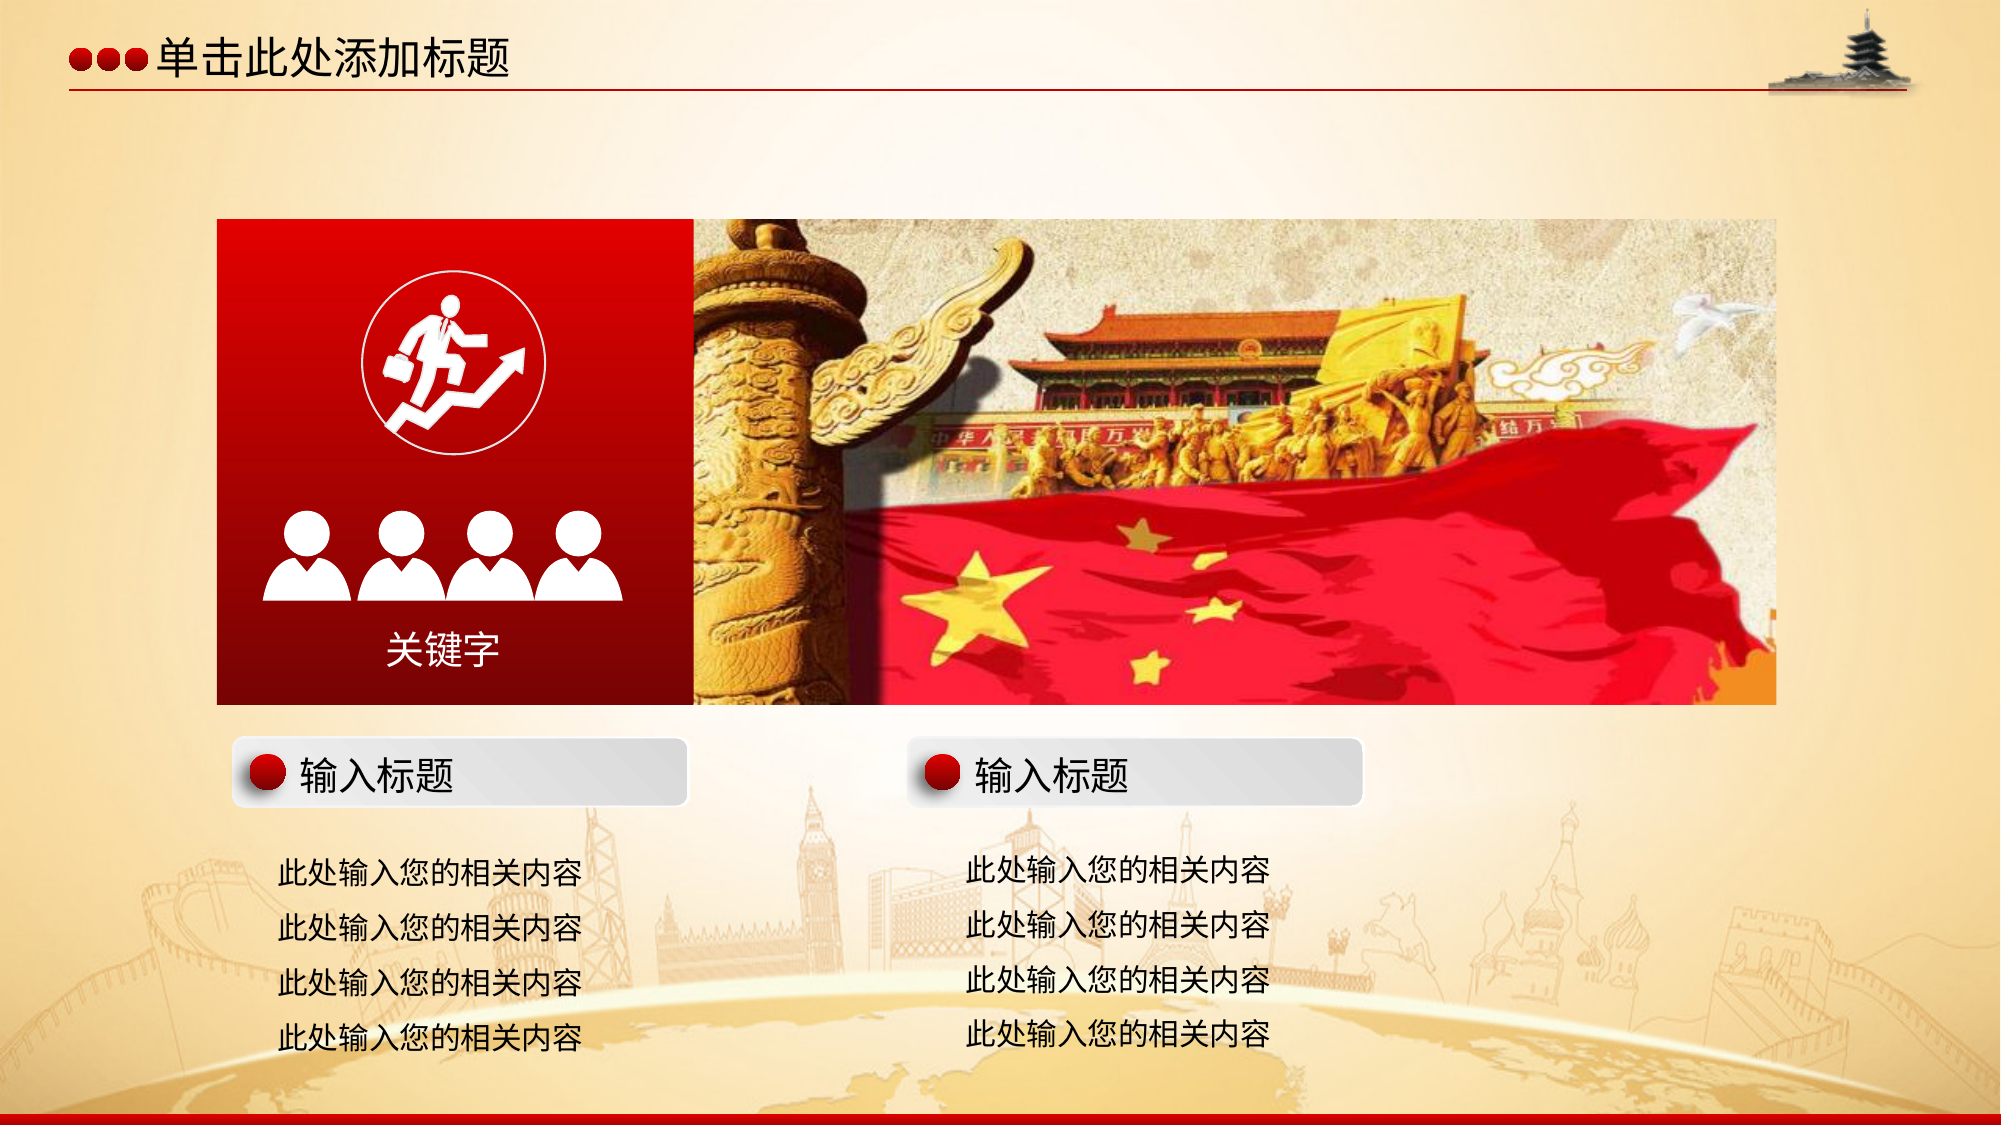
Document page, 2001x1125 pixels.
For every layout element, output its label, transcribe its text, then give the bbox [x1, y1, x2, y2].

text_box [96, 46, 122, 72]
text_box [262, 557, 352, 601]
text_box [445, 557, 534, 601]
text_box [362, 271, 546, 455]
text_box [0, 1114, 2000, 1125]
text_box 单击此处添加标题 [155, 30, 512, 84]
text_box [555, 510, 602, 557]
text_box [216, 219, 693, 705]
text_box [68, 46, 94, 72]
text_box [907, 736, 1366, 808]
text_box [378, 510, 425, 557]
text_box [284, 510, 330, 557]
text_box [467, 510, 513, 557]
text_box 关键字 [240, 615, 647, 683]
text_box [357, 557, 446, 601]
text_box 此处输入您的相关内容 此处输入您的相关内容 此处输入您的相关内容 此处输入您的相关内容 [257, 825, 759, 1066]
picture [0, 0, 2001, 1125]
text_box 此处输入您的相关内容 此处输入您的相关内容 此处输入您的相关内容 此处输入您的相关内容 [945, 822, 1447, 1062]
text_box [232, 736, 691, 808]
text_box [123, 46, 150, 72]
text_box [534, 557, 623, 601]
text_box [693, 219, 1777, 705]
